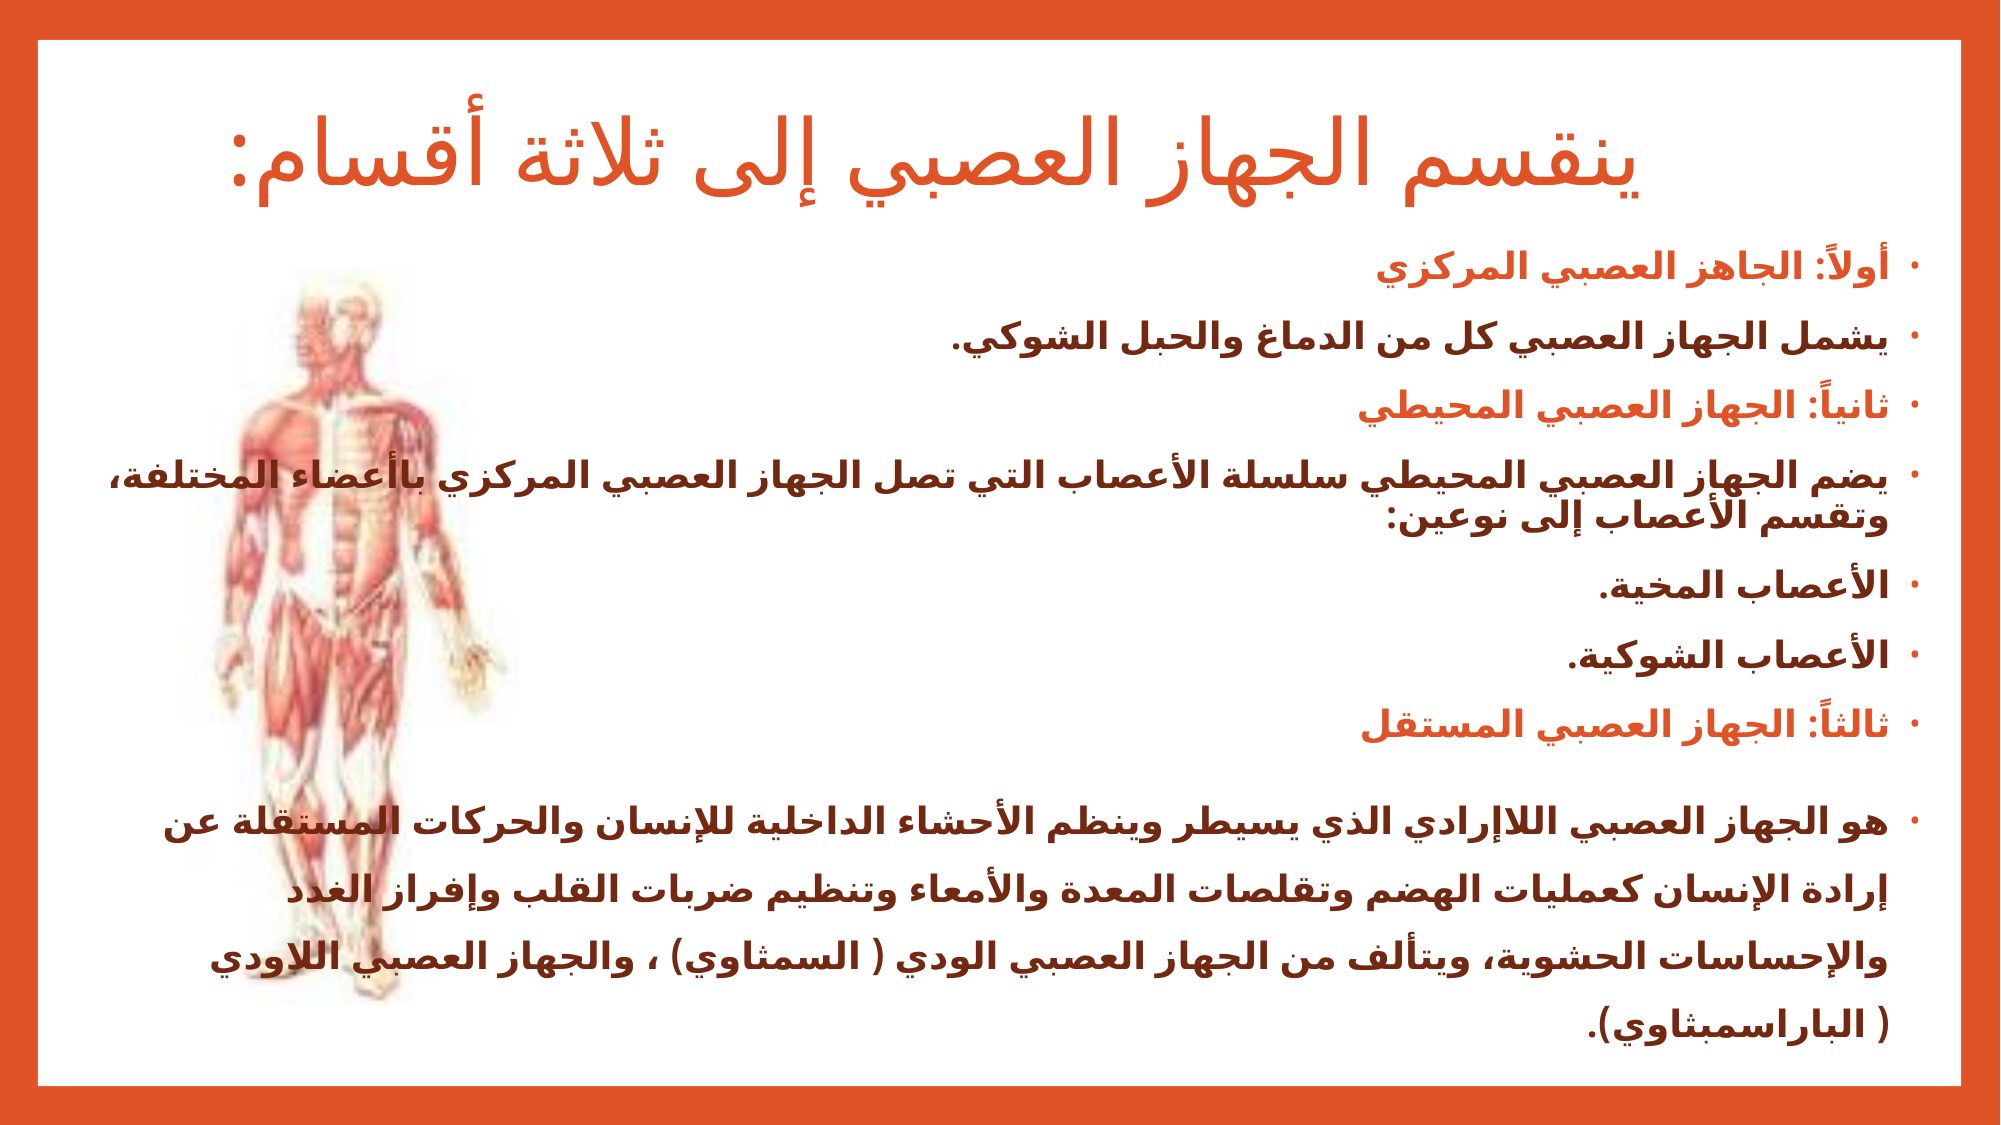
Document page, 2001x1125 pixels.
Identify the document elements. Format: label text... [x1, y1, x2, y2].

picture [184, 268, 519, 1005]
title ينقسم الجهاز العصبي إلى ثلاثة أقسام: [187, 99, 1808, 239]
list أولاً: الجاهز العصبي المركزي يشمل الجهاز العصبي كل من الدماغ والحبل الشوكي. ثانياً: الجهاز العصبي المحيطي يضم الجهاز العصبي المحيطي سلسلة الأعصاب التي تصل الجهاز العصبي المركزي باأعضاء المختلفة، وتقسم الأعصاب إلى نوعين: الأعصاب المخية. الأعصاب الشوكية. ثالثاً: الجهاز العصبي المستقل هو الجهاز العصبي اللاإرادي الذي يسيطر وينظم الأحشاء الداخلية للإنسان والحركات المستقلة عن إرادة الإنسان كعمليات الهضم وتقلصات المعدة والأمعاء وتنظيم ضربات القلب وإفراز الغدد والإحساسات الحشوية، ويتألف من الجهاز العصبي الودي ( السمثاوي) ، والجهاز العصبي اللاودي ( الباراسمبثاوي). [51, 239, 1944, 1067]
